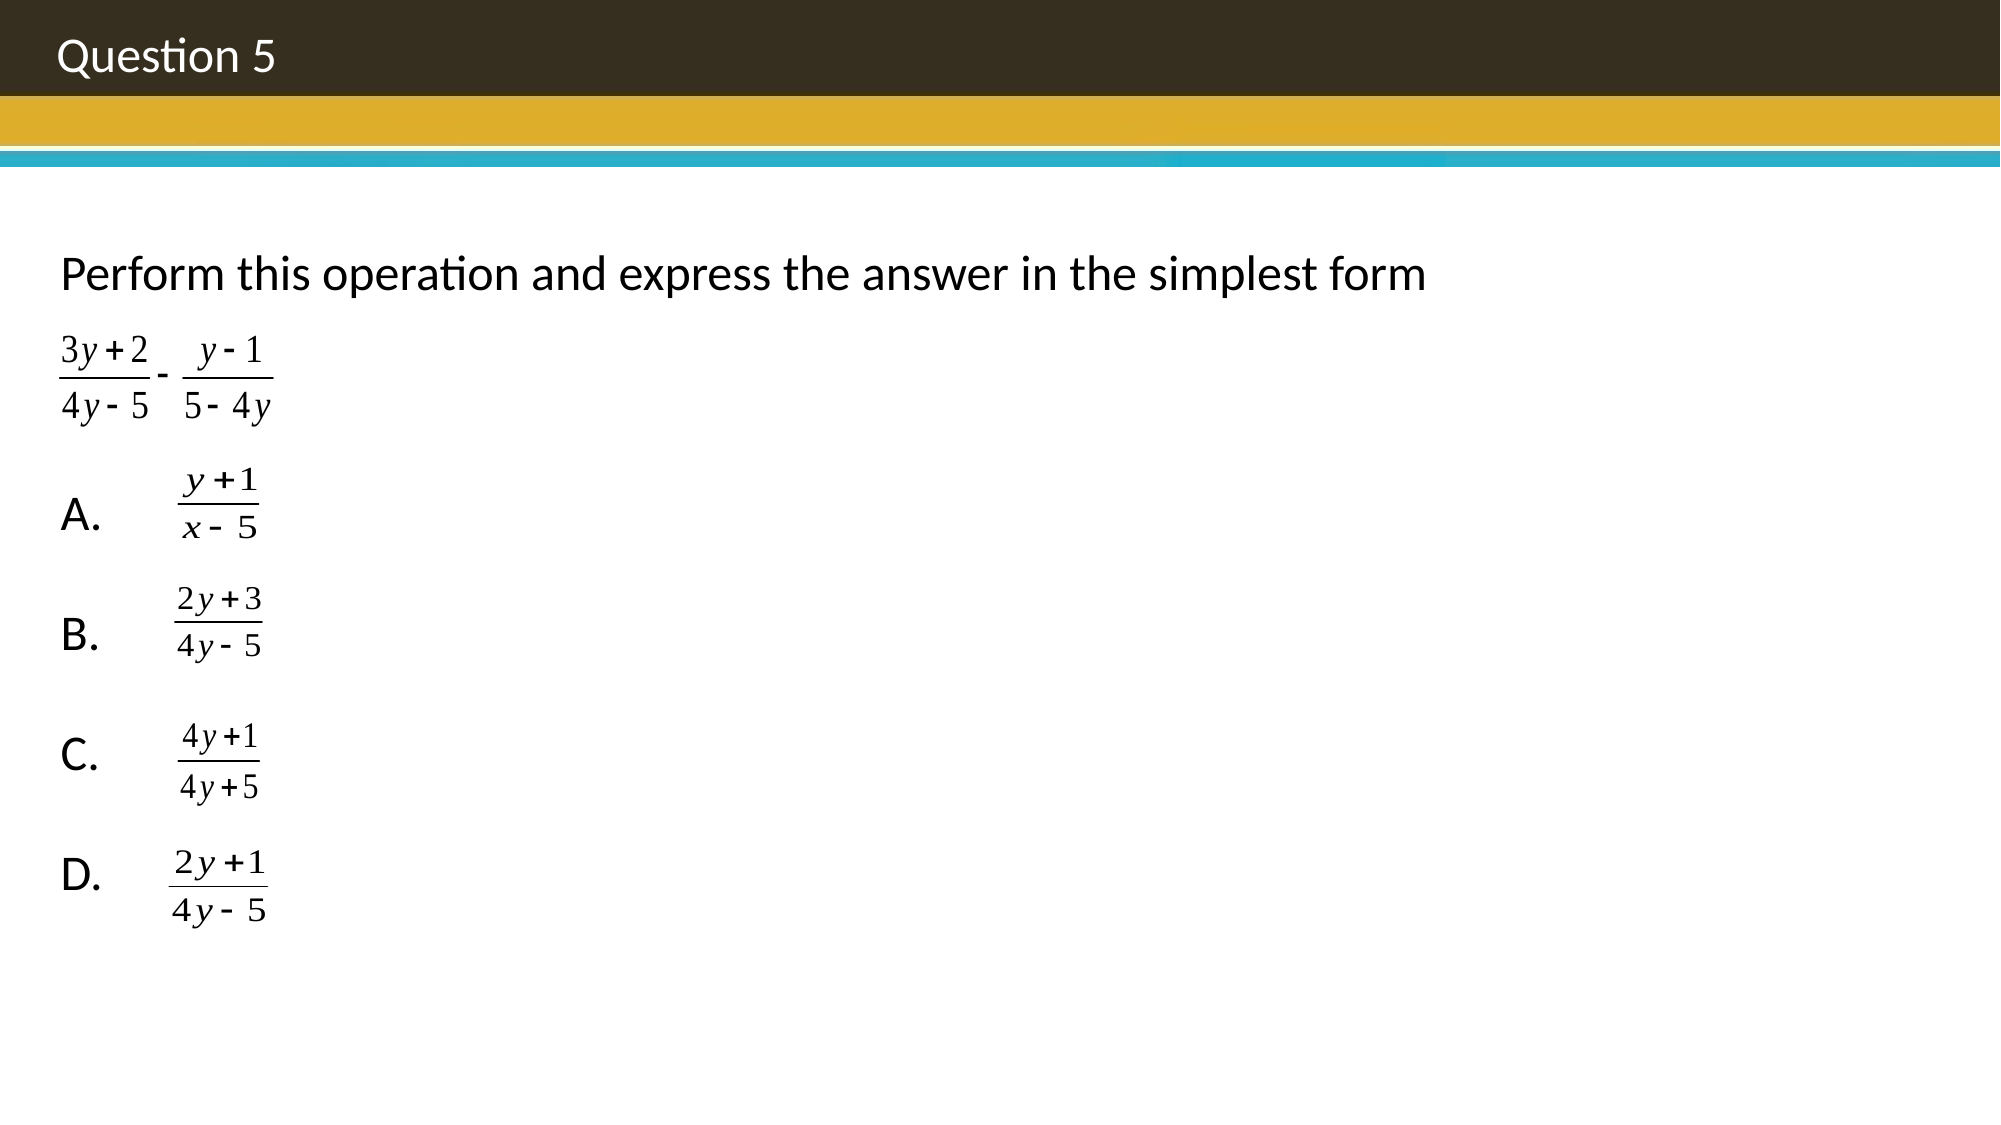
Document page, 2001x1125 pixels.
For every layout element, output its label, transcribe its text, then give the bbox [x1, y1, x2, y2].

text_box Question 5 [41, 14, 293, 90]
picture [169, 577, 271, 670]
picture [53, 324, 281, 435]
picture [0, 0, 2000, 167]
text_box Perform this operation and express the answer in the simplest form A. B. C. D. [45, 233, 1945, 1125]
picture [162, 840, 277, 936]
picture [171, 458, 268, 546]
picture [172, 712, 267, 813]
